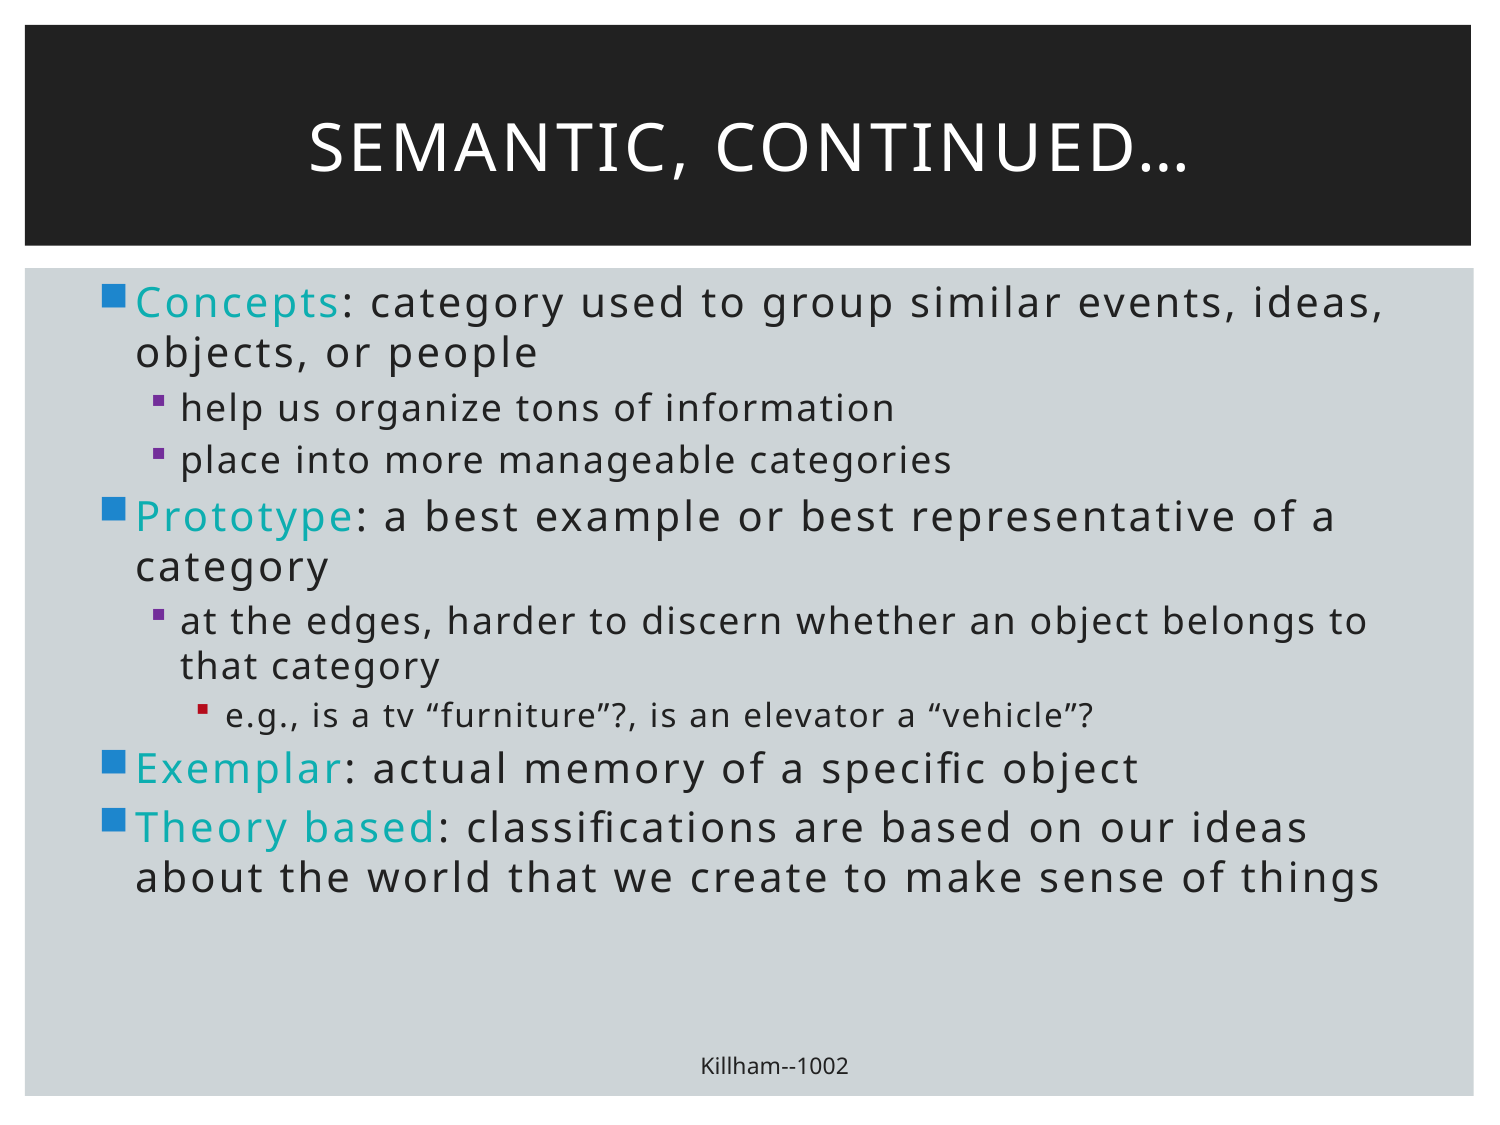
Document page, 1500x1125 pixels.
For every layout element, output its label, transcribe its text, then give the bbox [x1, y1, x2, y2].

list Concepts: category used to group similar events, ideas, objects, or people help us organize tons of information place into more manageable categories Prototype: a best example or best representative of a category at the edges, harder to discern whether an object belongs to that category e.g., is a tv “furniture”?, is an elevator a “vehicle”? Exemplar: actual memory of a specific object Theory based: classifications are based on our ideas about the world that we create to make sense of things [75, 268, 1453, 1125]
title Semantic, continued… [62, 58, 1438, 232]
footer Killham--1002 [500, 1042, 1050, 1088]
